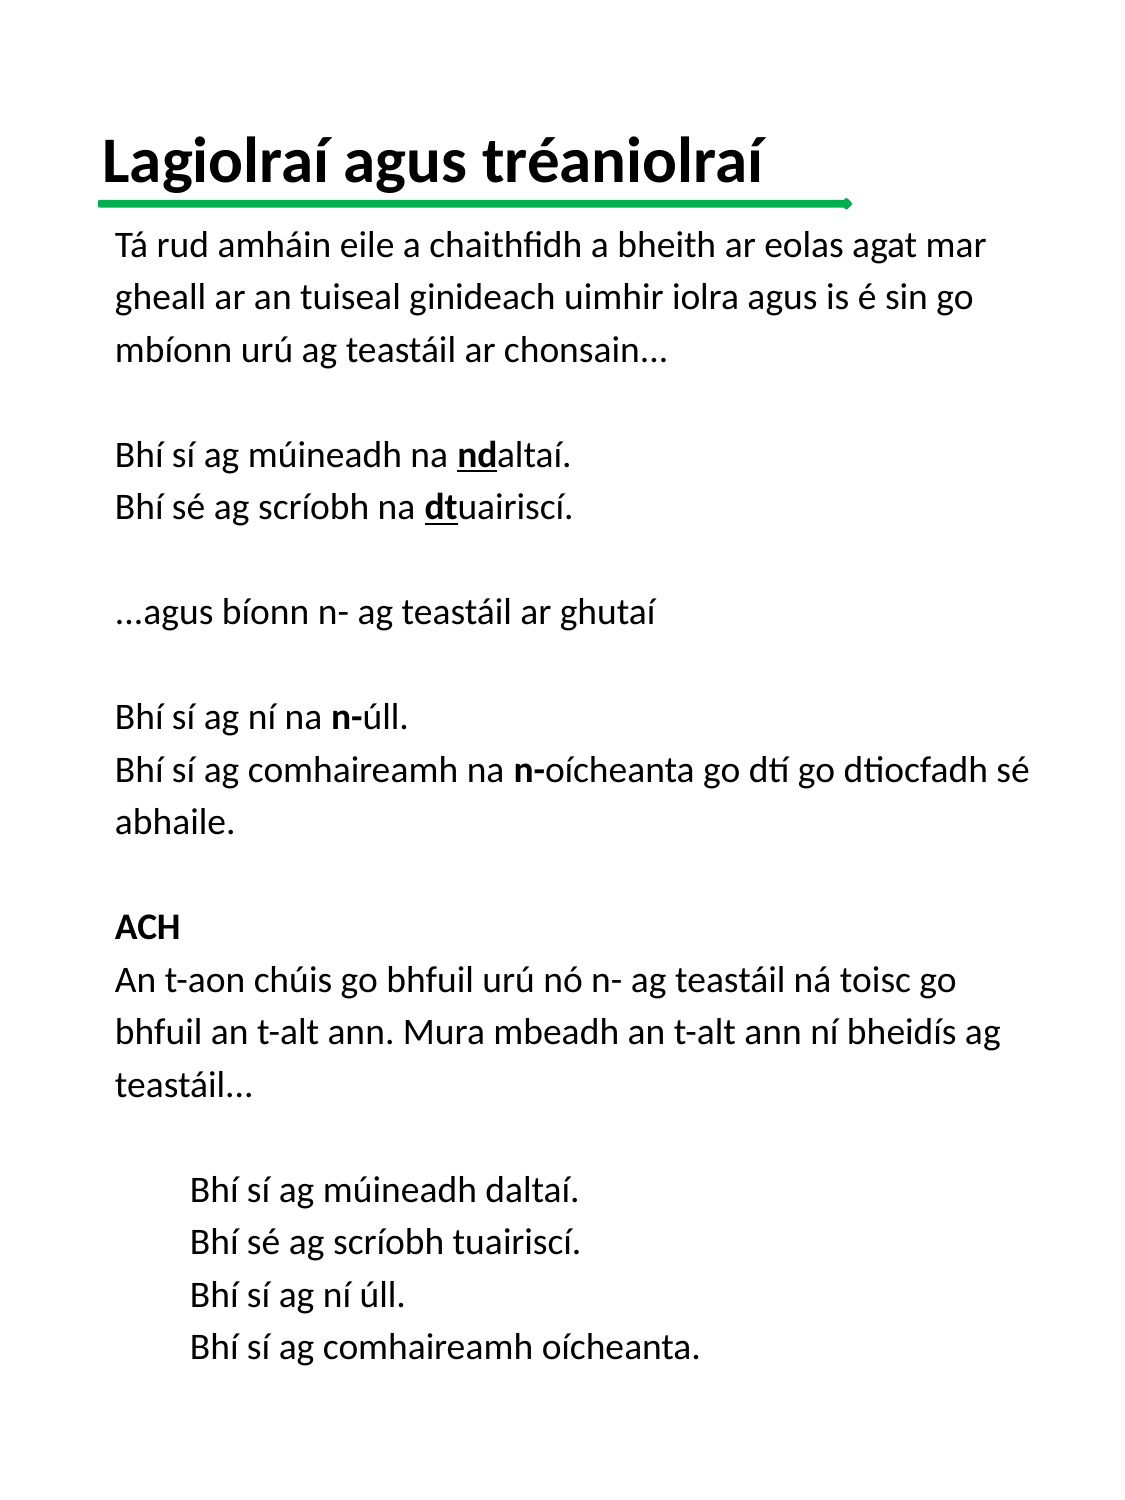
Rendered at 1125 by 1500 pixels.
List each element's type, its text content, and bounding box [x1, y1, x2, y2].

subtitle Tá rud amháin eile a chaithfidh a bheith ar eolas agat mar gheall ar an tuiseal ginideach uimhir iolra agus is é sin go mbíonn urú ag teastáil ar chonsain... Bhí sí ag múineadh na ndaltaí. Bhí sé ag scríobh na dtuairiscí. ...agus bíonn n- ag teastáil ar ghutaí Bhí sí ag ní na n-úll. Bhí sí ag comhaireamh na n-oícheanta go dtí go dtiocfadh sé abhaile. ACH An t-aon chúis go bhfuil urú nó n- ag teastáil ná toisc go bhfuil an t-alt ann. Mura mbeadh an t-alt ann ní bheidís ag teastáil... Bhí sí ag múineadh daltaí. Bhí sé ag scríobh tuairiscí. Bhí sí ag ní úll. Bhí sí ag comhaireamh oícheanta. [99, 212, 1063, 1438]
title Lagiolraí agus tréaniolraí [87, 87, 1044, 225]
text_box [97, 198, 853, 210]
